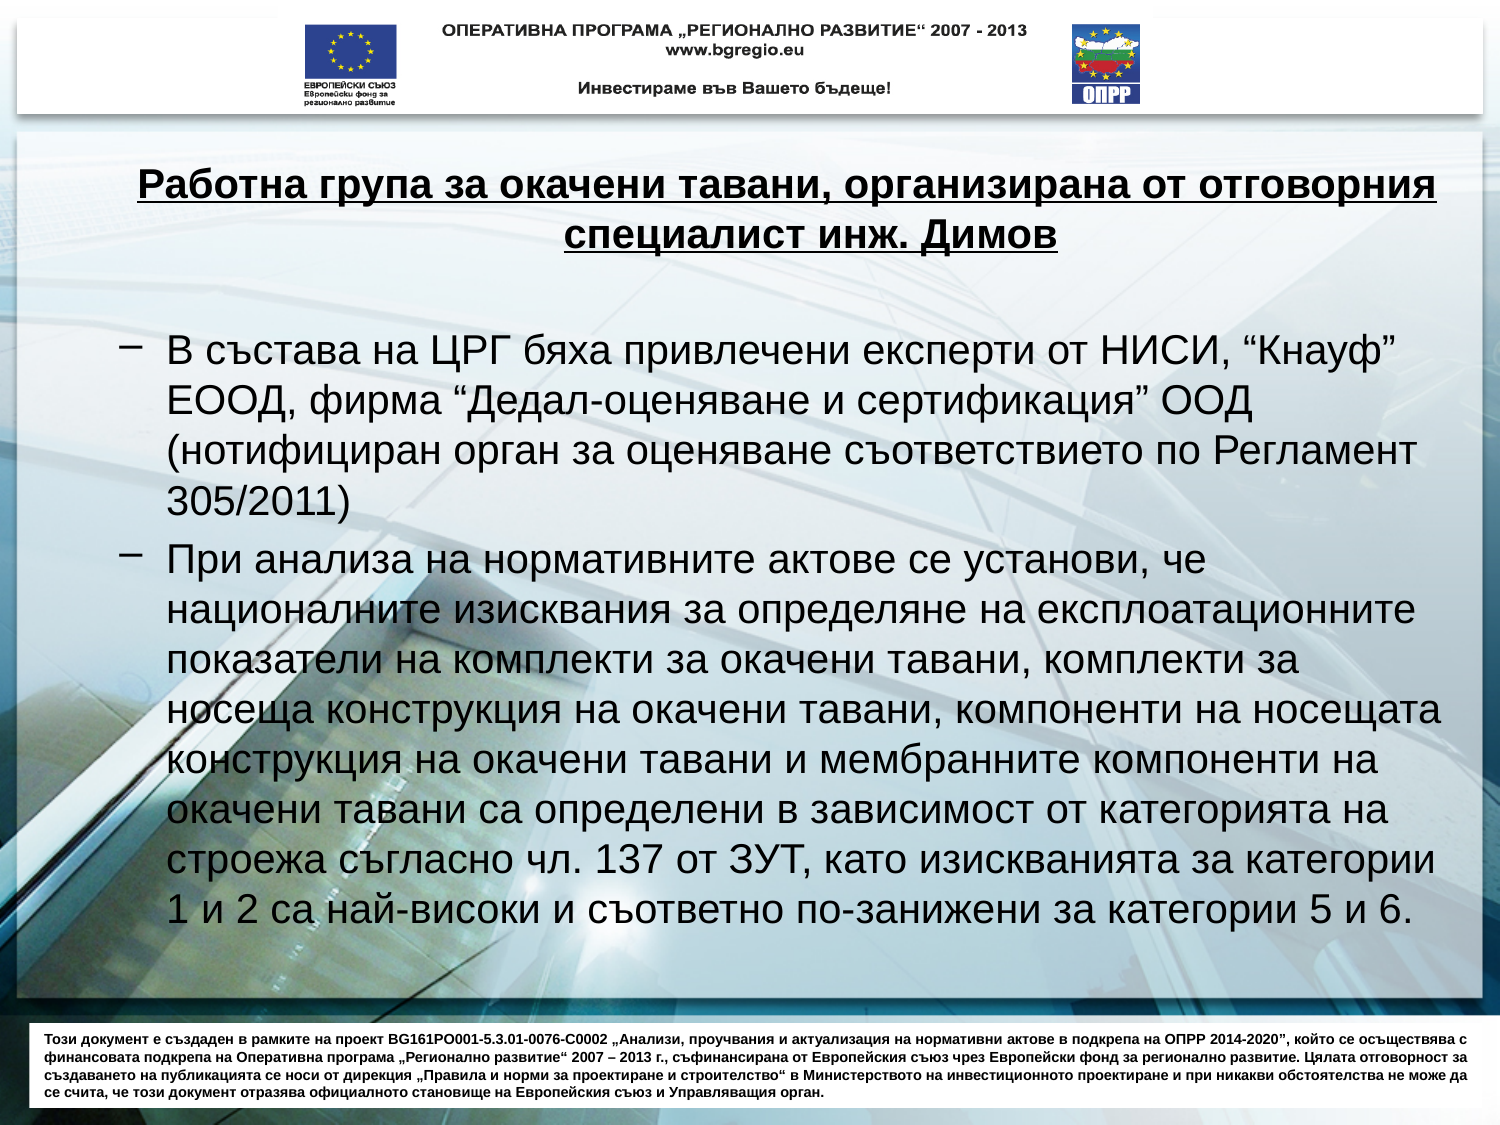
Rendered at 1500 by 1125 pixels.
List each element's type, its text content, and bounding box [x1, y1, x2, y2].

picture [0, 0, 1500, 1125]
list Работна група за окачени тавани, организирана от отговорния специалист инж. Димов В състава на ЦРГ бяха привлечени експерти от НИСИ, “Кнауф” ЕООД, фирма “Дедал-оценяване и сертификация” ООД (нотифициран орган за оценяване съответствието по Регламент 305/2011) При анализа на нормативните актове се установи, че националните изисквания за определяне на експлоатационните показатели на комплекти за окачени тавани, комплекти за носеща конструкция на окачени тавани, компоненти на носещата конструкция на окачени тавани и мембранните компоненти на окачени тавани са определени в зависимост от категорията на строежа съгласно чл. 137 от ЗУТ, като изискванията за категории 1 и 2 са най-високи и съответно по-занижени за категории 5 и 6. [29, 148, 1471, 988]
